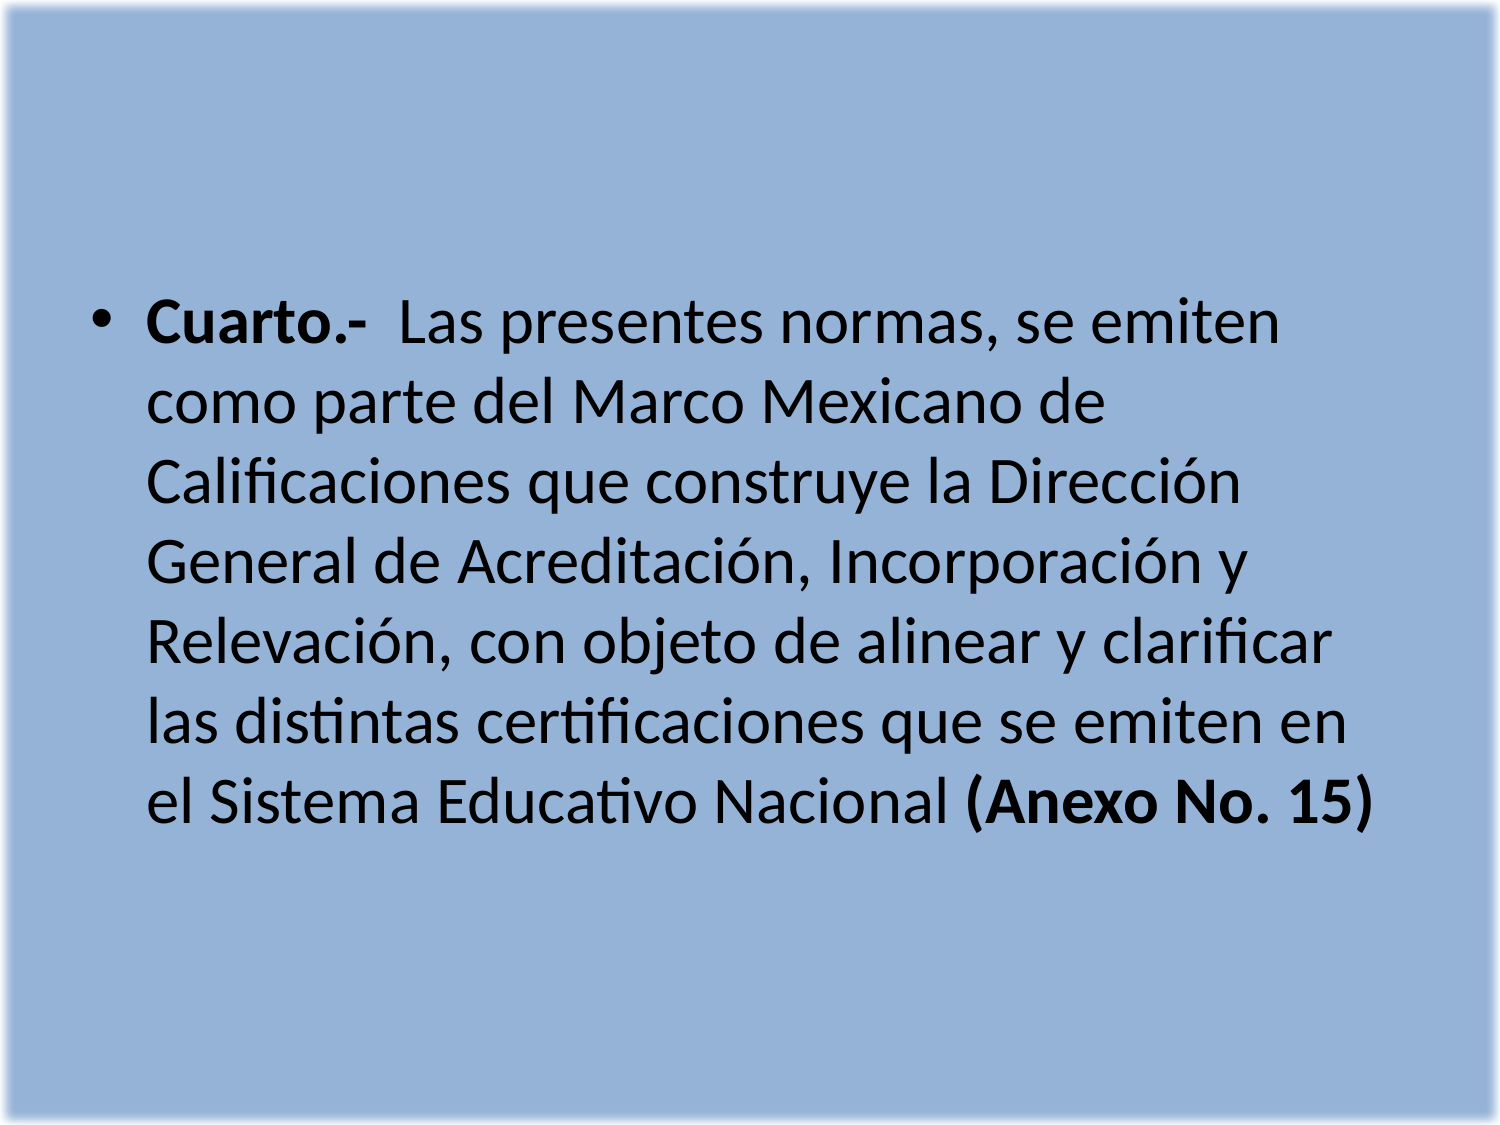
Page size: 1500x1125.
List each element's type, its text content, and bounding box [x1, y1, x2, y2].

list Cuarto.- Las presentes normas, se emiten como parte del Marco Mexicano de Calificaciones que construye la Dirección General de Acreditación, Incorporación y Relevación, con objeto de alinear y clarificar las distintas certificaciones que se emiten en el Sistema Educativo Nacional (Anexo No. 15) [75, 269, 1425, 856]
text_box [14, 14, 1487, 1112]
